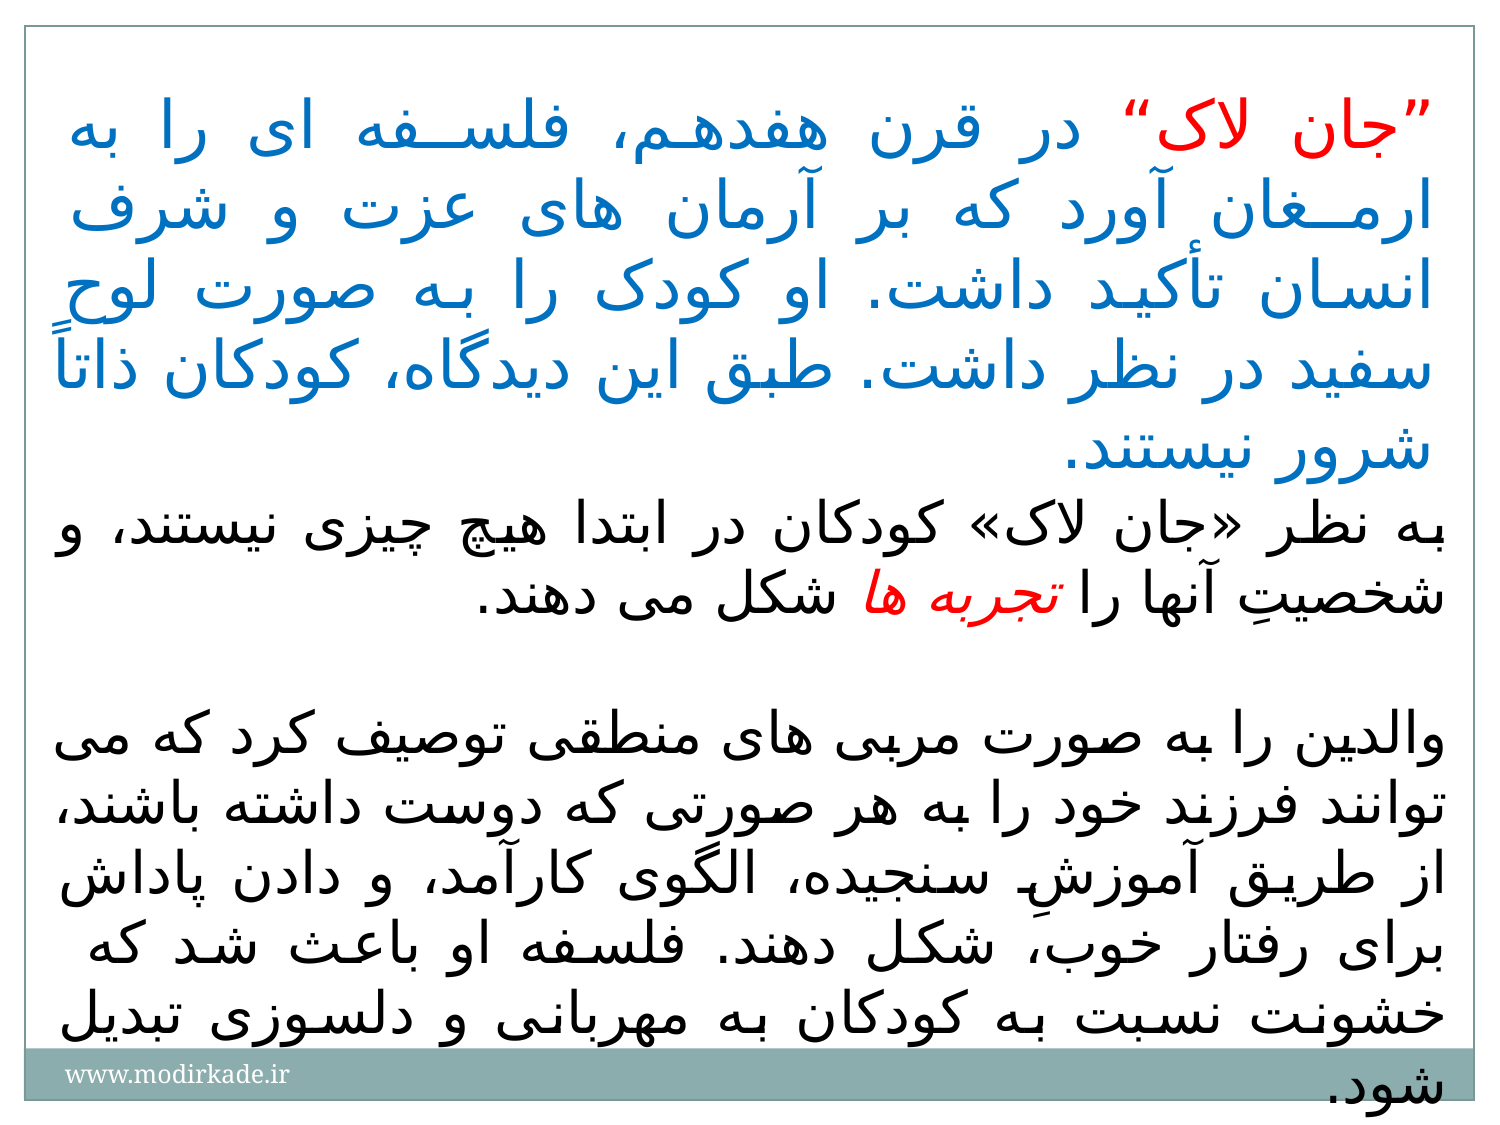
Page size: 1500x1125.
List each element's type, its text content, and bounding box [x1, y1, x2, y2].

text_box به نظر «جان لاک» کودکان در ابتدا هیچ چیزی نیستند، و شخصیتِ آنها را تجربه ها شکل می دهند. والدین را به صورت مربی های منطقی توصیف کرد که می توانند فرزند خود را به هر صورتی که دوست داشته باشند، از طریق آموزشِ سنجیده، الگوی کارآمد، و دادن پاداش برای رفتار خوب، شکل دهند. فلسفه او باعث شد که خشونت نسبت به کودکان به مهربانی و دلسوزی تبدیل شود. [37, 337, 1463, 1122]
footer www.modirkade.ir [50, 1051, 638, 1112]
text_box ”جان لاک“ در قرن هفدهم، فلسـفه ای را به ارمـغان آورد که بر آرمان های عزت و شرف انسان تأکید داشت. او کودک را به صورت لوح سفید در نظر داشت. طبق این دیدگاه، کودکان ذاتاً شرور نیستند. [37, 74, 1450, 490]
